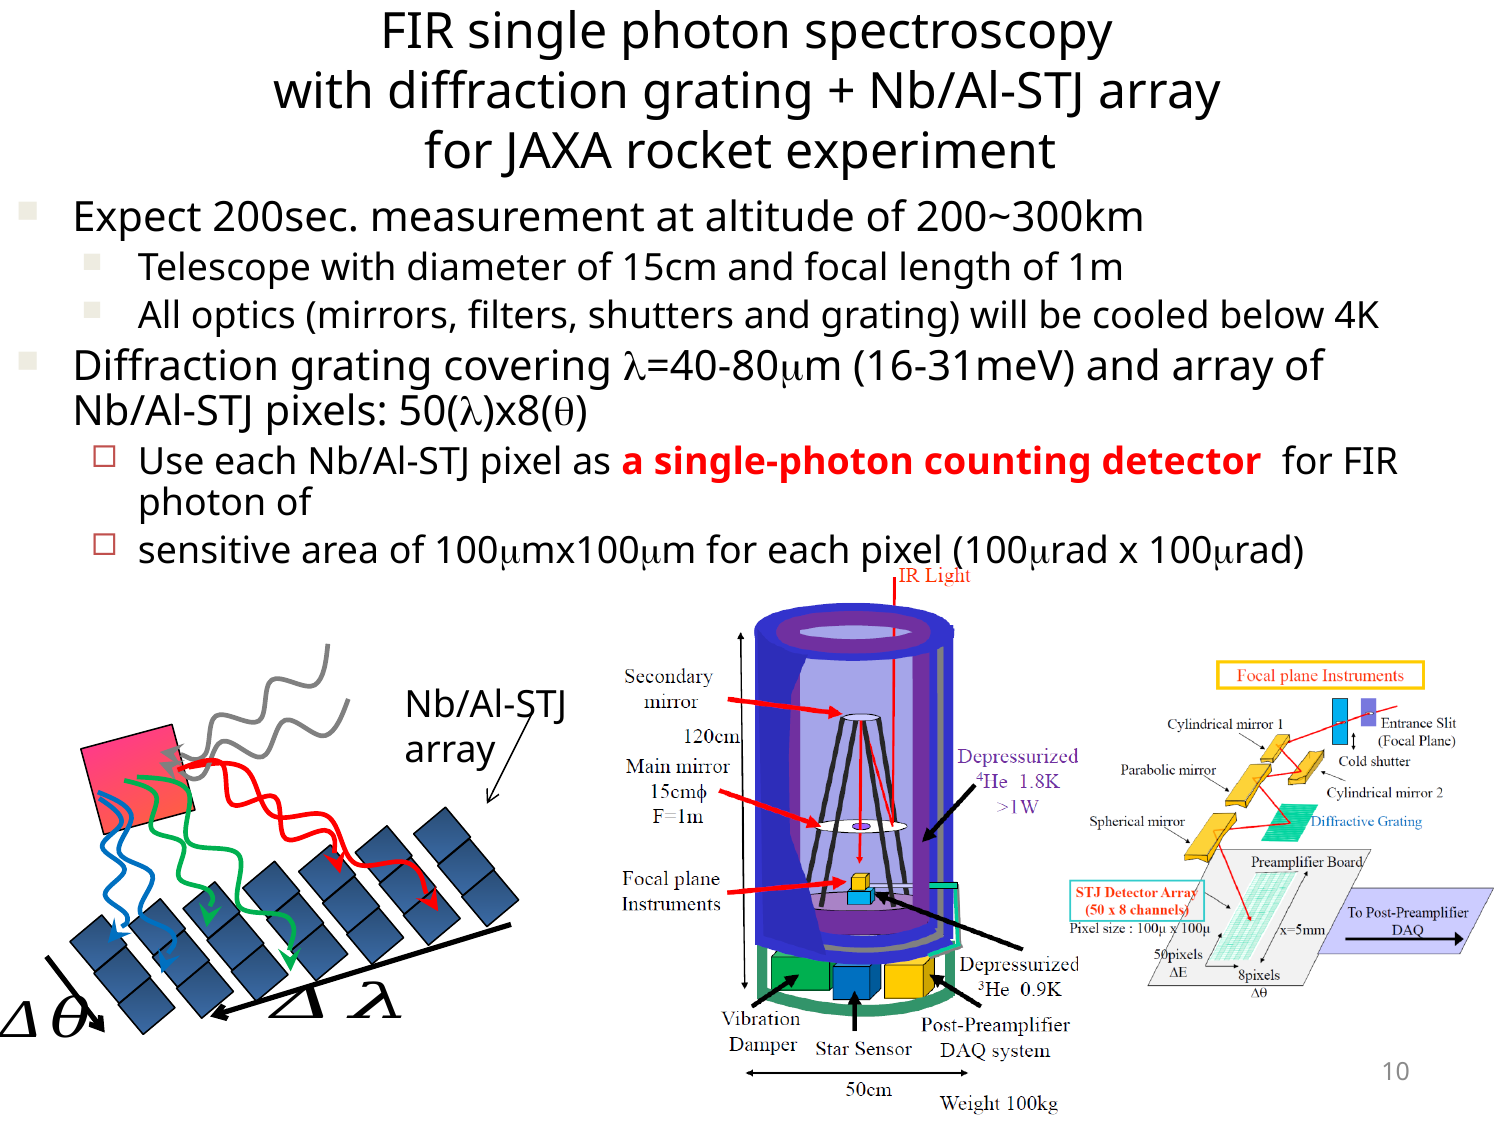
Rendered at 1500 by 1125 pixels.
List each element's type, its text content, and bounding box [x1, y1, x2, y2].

picture [613, 556, 1500, 1116]
text_box FIR single photon spectroscopy with diffraction grating + Nb/Al-STJ array for JAXA rocket experiment [12, 21, 1482, 157]
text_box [0, 672, 608, 1051]
slide_number 10 [1082, 1042, 1425, 1103]
